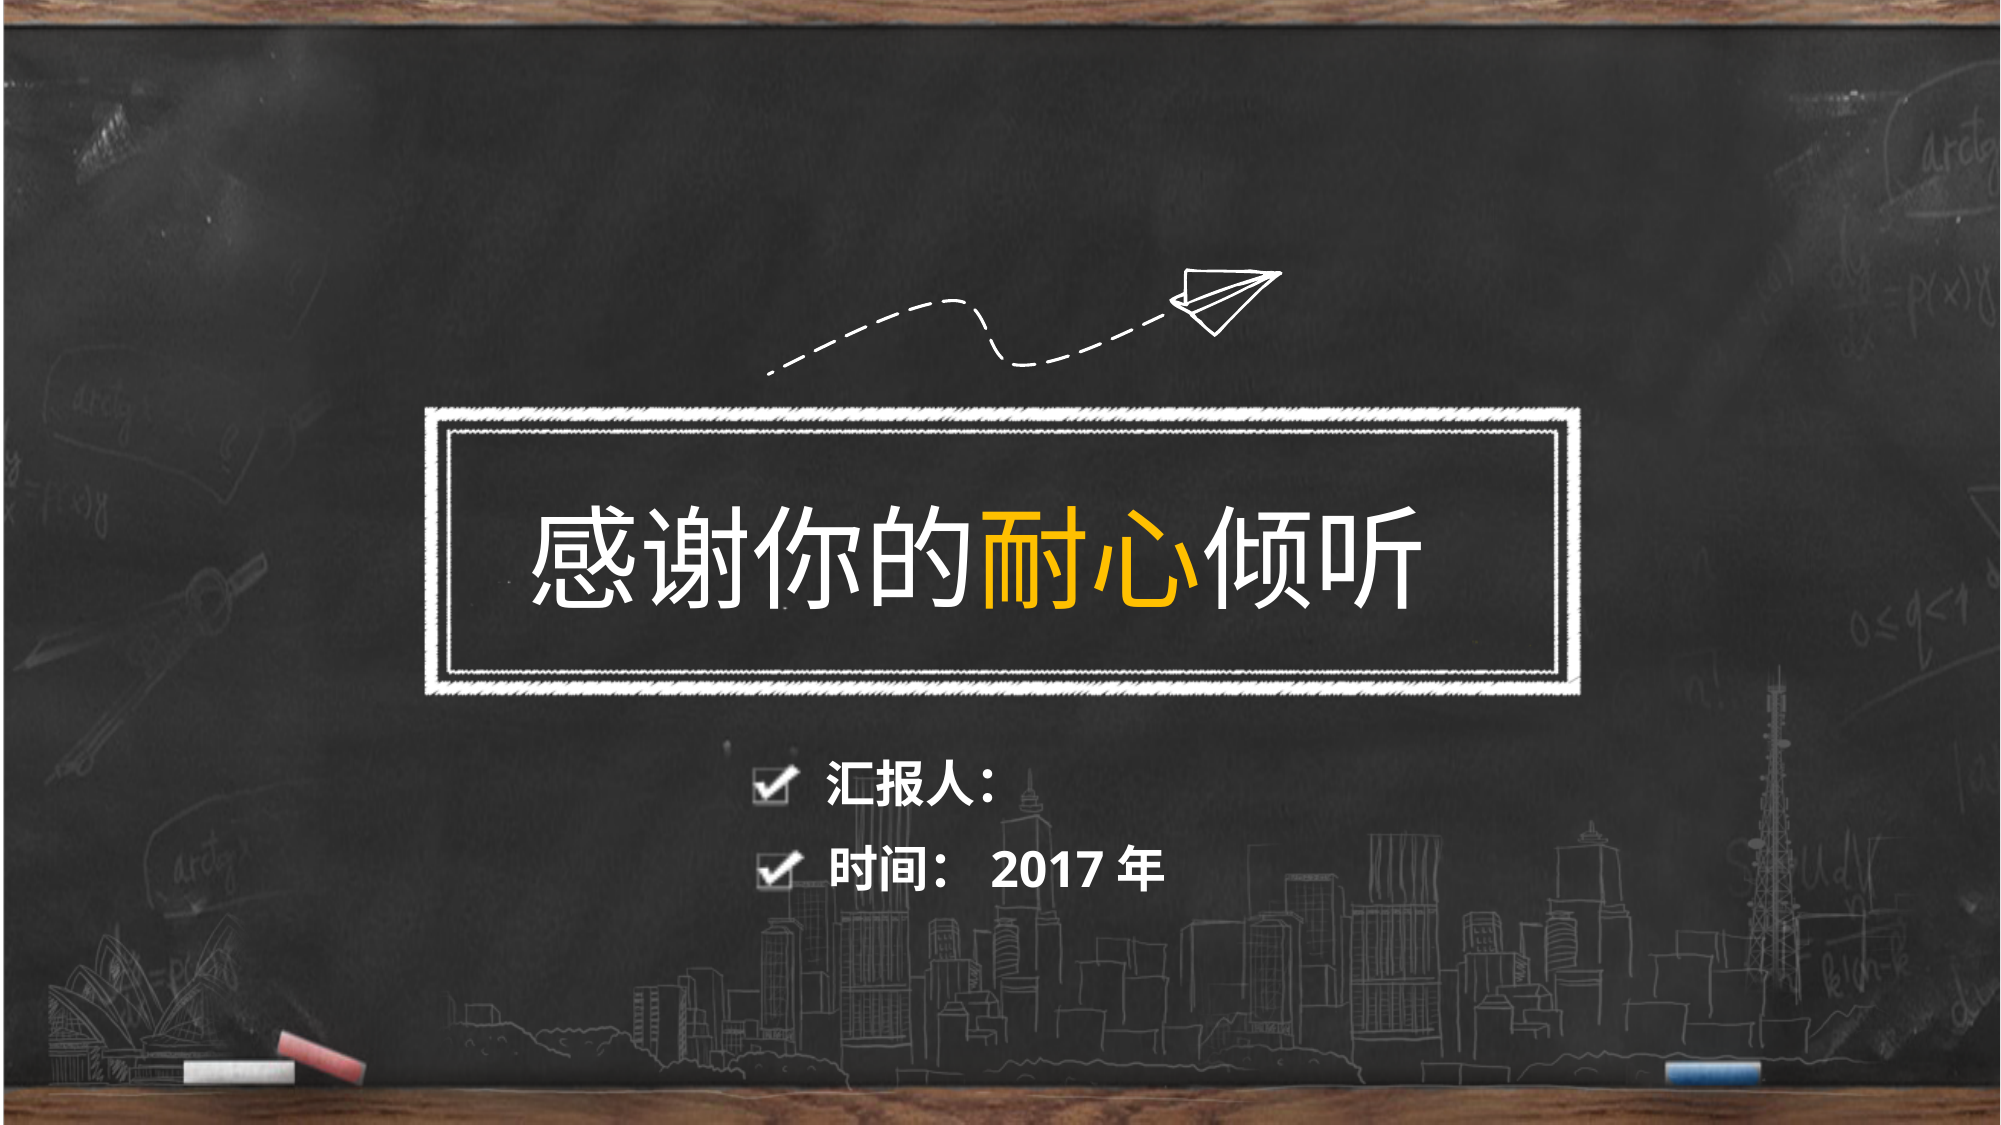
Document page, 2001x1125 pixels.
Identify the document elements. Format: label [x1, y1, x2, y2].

text_box [785, 228, 1276, 435]
picture [0, 0, 2001, 1125]
